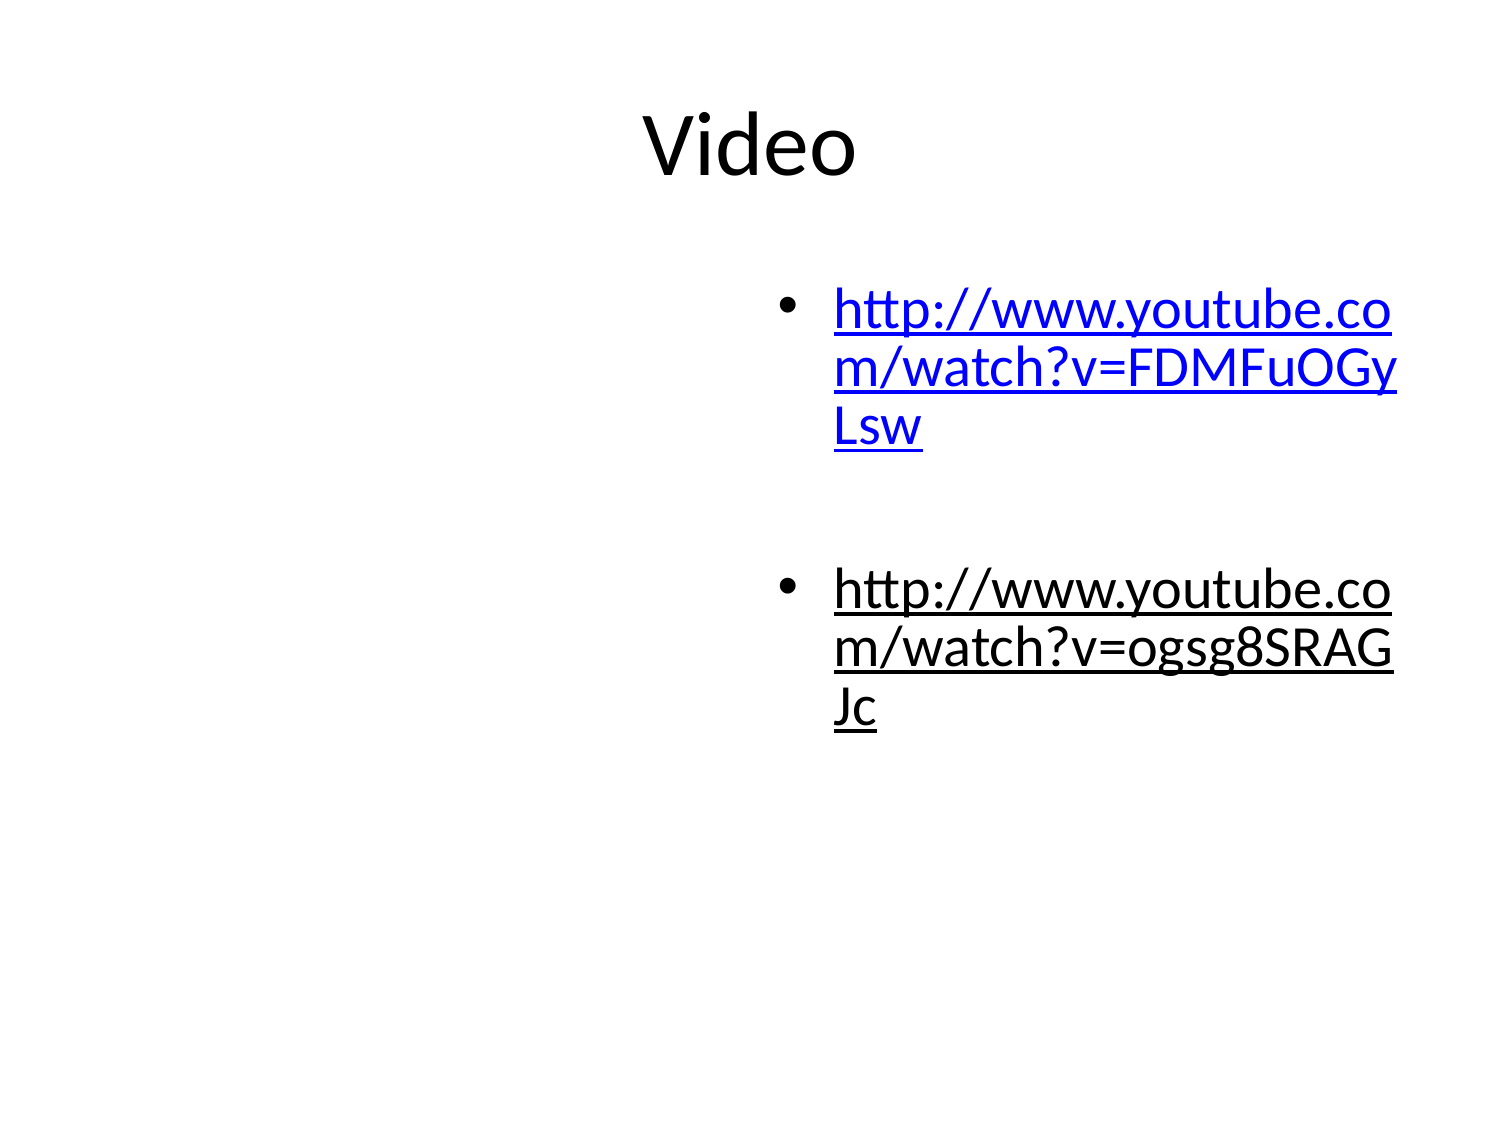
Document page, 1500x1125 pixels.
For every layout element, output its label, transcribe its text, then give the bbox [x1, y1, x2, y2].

title Video [75, 45, 1425, 233]
list http://www.youtube.com/watch?v=FDMFuOGyLsw http://www.youtube.com/watch?v=ogsg8SRAGJc [762, 262, 1425, 1005]
